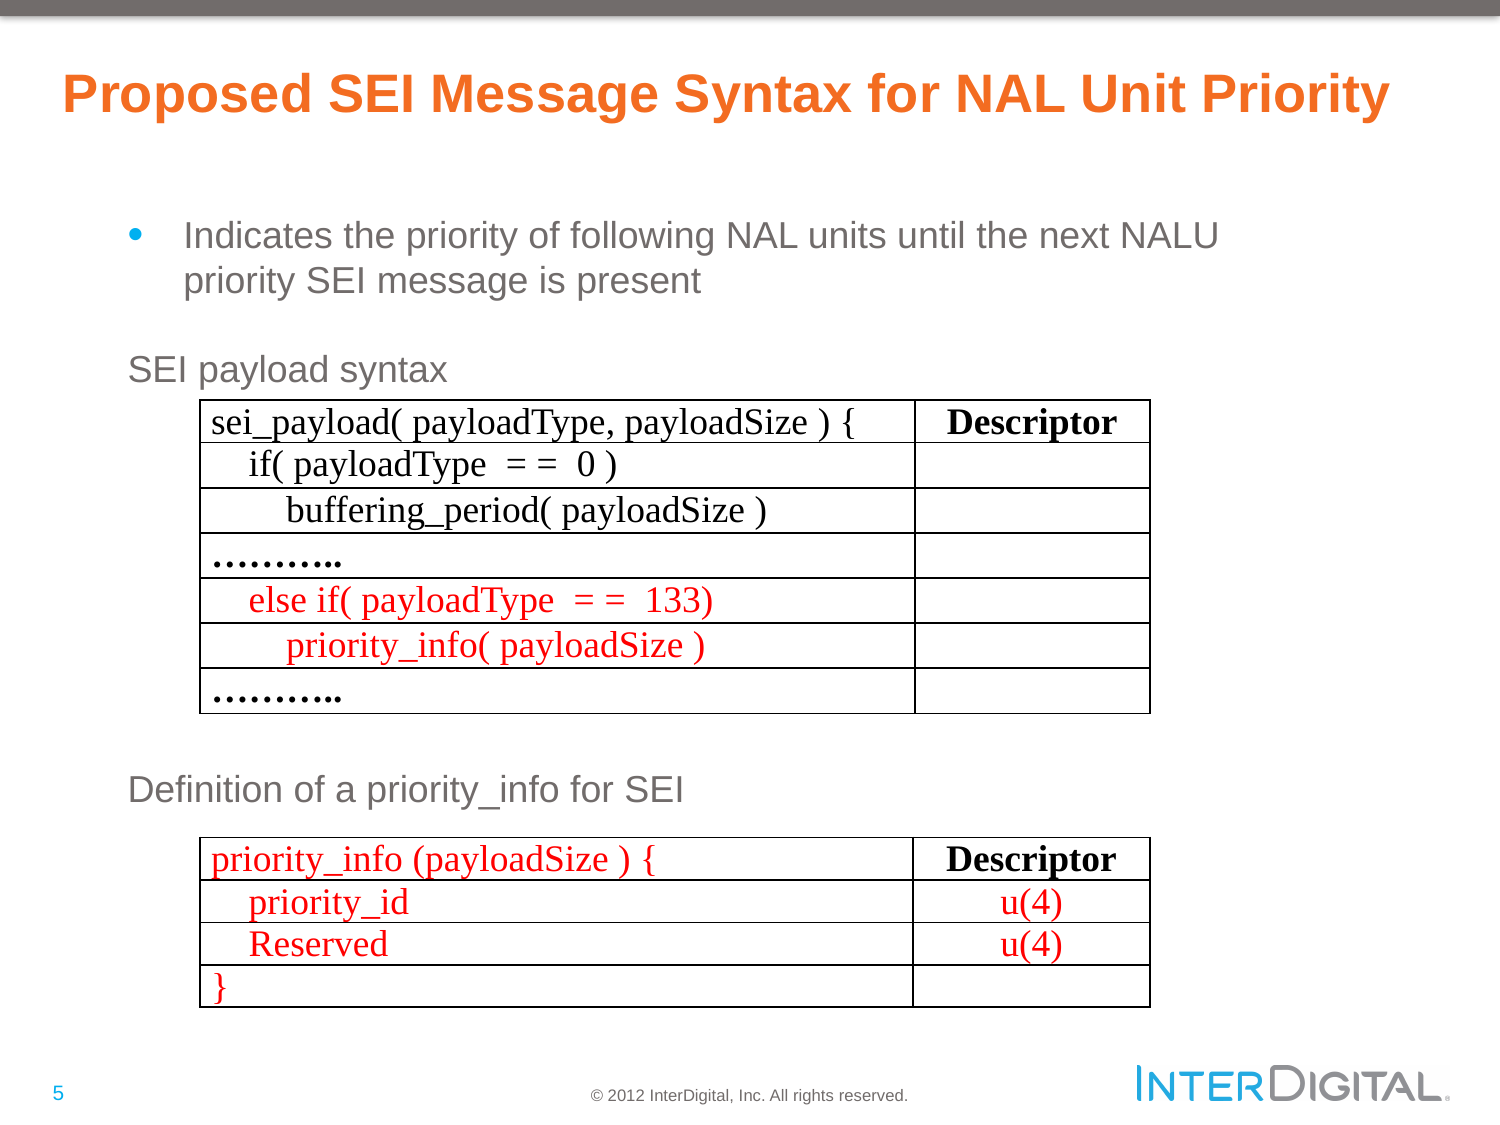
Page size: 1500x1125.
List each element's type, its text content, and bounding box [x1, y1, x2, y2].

table_cell u(4) [914, 881, 1149, 922]
table_cell [916, 624, 1149, 667]
picture [1137, 1065, 1450, 1101]
table_cell buffering_period( payloadSize ) [201, 489, 914, 532]
table_cell else if( payloadType = = 133) [201, 579, 914, 622]
table_header sei_payload( payloadType, payloadSize ) { [201, 401, 914, 442]
table_cell [916, 669, 1149, 713]
table_cell [914, 966, 1149, 1006]
table_cell ……….. [201, 534, 914, 577]
table_cell [916, 534, 1149, 577]
table_cell } [201, 966, 912, 1006]
table_cell [916, 579, 1149, 622]
table_cell priority_info( payloadSize ) [201, 624, 914, 667]
text_box Indicates the priority of following NAL units until the next NALU priority SEI message is present [112, 174, 1348, 338]
table_cell priority_id [201, 881, 912, 922]
table_header priority_info (payloadSize ) { [201, 838, 912, 879]
table_cell if( payloadType = = 0 ) [201, 443, 914, 487]
table_header Descriptor [916, 401, 1149, 442]
table_cell Reserved [201, 923, 912, 964]
table_header Descriptor [914, 838, 1149, 879]
table_cell ……….. [201, 669, 914, 713]
list SEI payload syntax Definition of a priority_info for SEI [112, 338, 913, 838]
table_cell [916, 489, 1149, 532]
title Proposed SEI Message Syntax for NAL Unit Priority [48, 45, 1438, 138]
table_cell [916, 443, 1149, 487]
table_cell u(4) [914, 923, 1149, 964]
